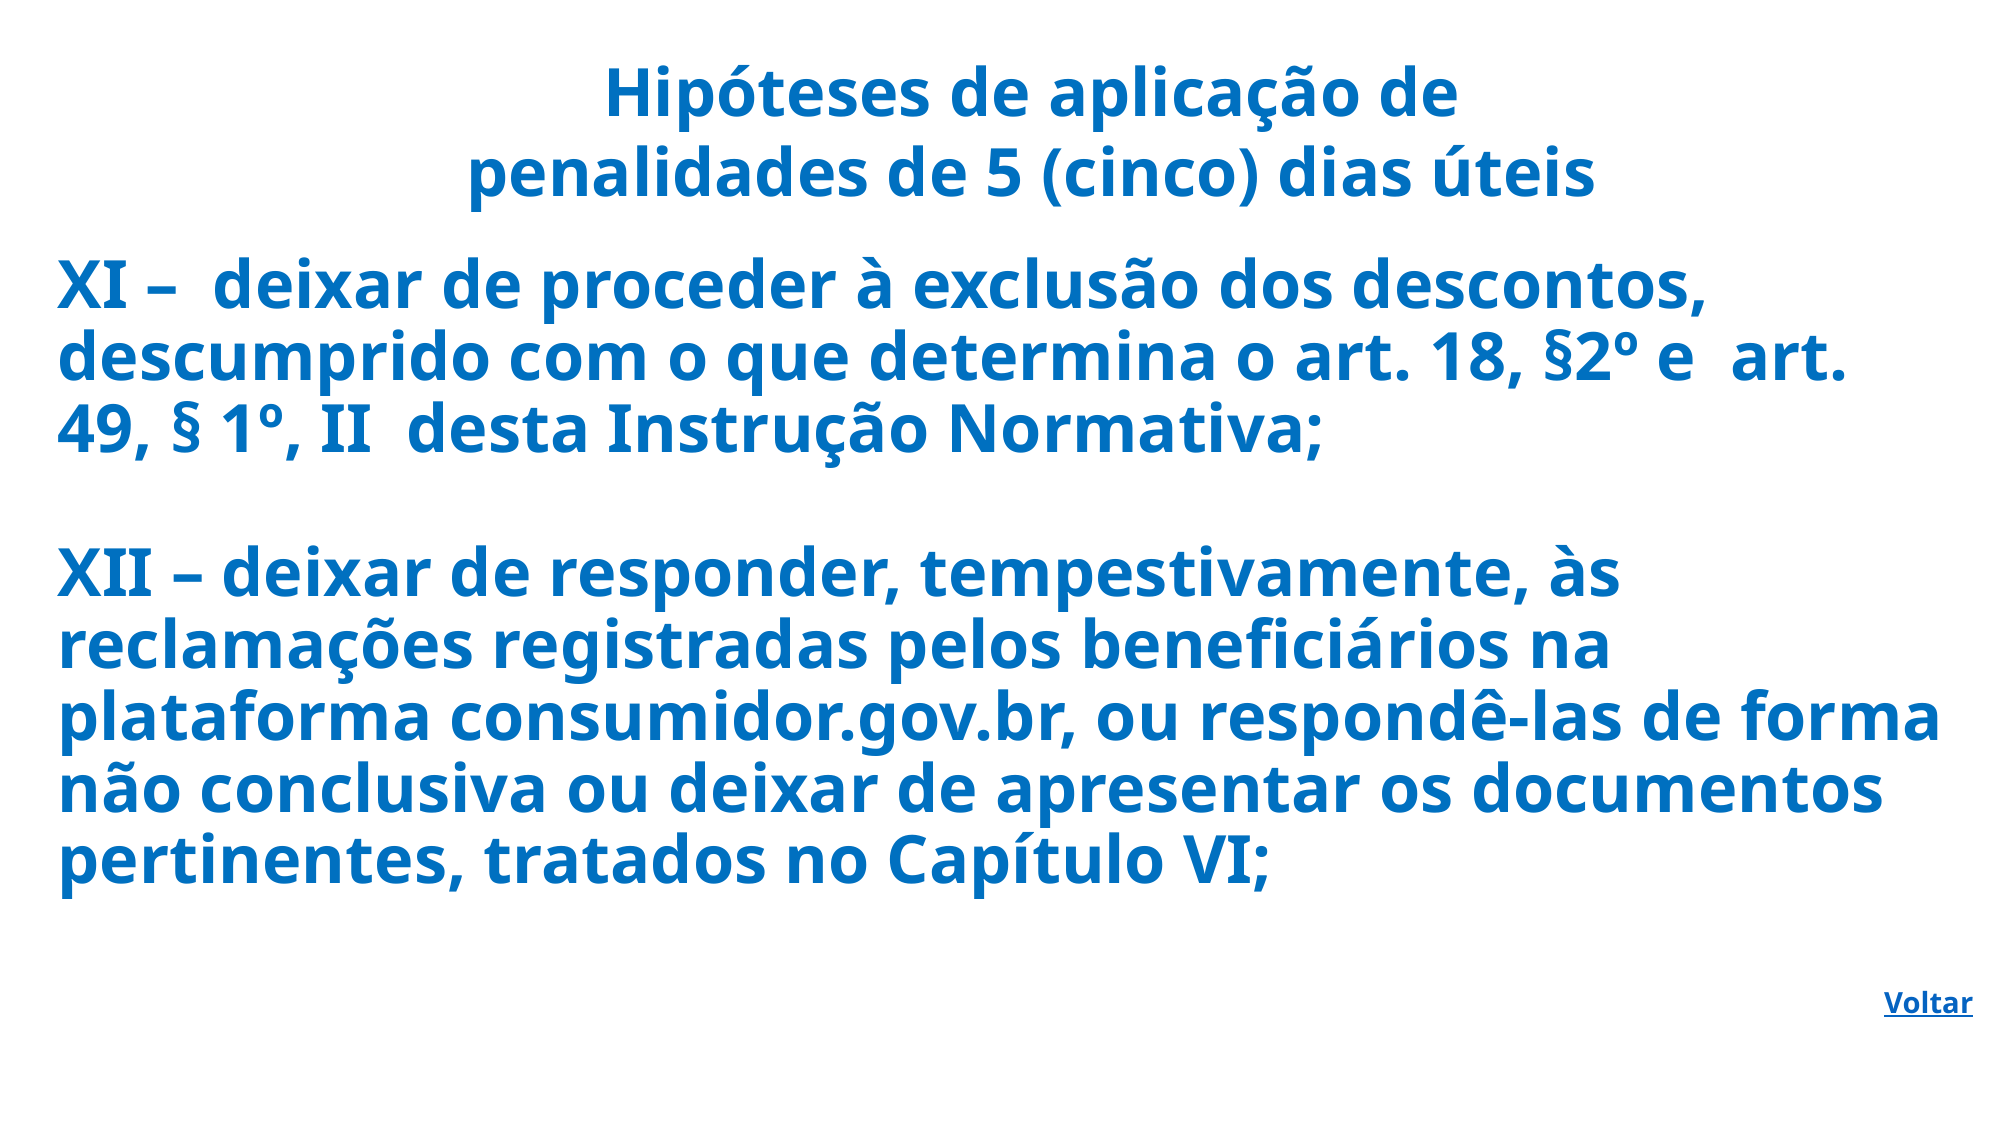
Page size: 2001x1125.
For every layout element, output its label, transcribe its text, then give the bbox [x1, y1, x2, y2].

text_box Hipóteses de aplicação de penalidades de 5 (cinco) dias úteis [382, 42, 1682, 218]
title XI – deixar de proceder à exclusão dos descontos, descumprido com o que determina o art. 18, §2º e art. 49, § 1º, II desta Instrução Normativa; XII – deixar de responder, tempestivamente, às reclamações registradas pelos beneficiários na plataforma consumidor.gov.br, ou respondê-las de forma não conclusiva ou deixar de apresentar os documentos pertinentes, tratados no Capítulo VI; [42, 161, 1978, 1125]
text_box Voltar [1768, 976, 1988, 1031]
